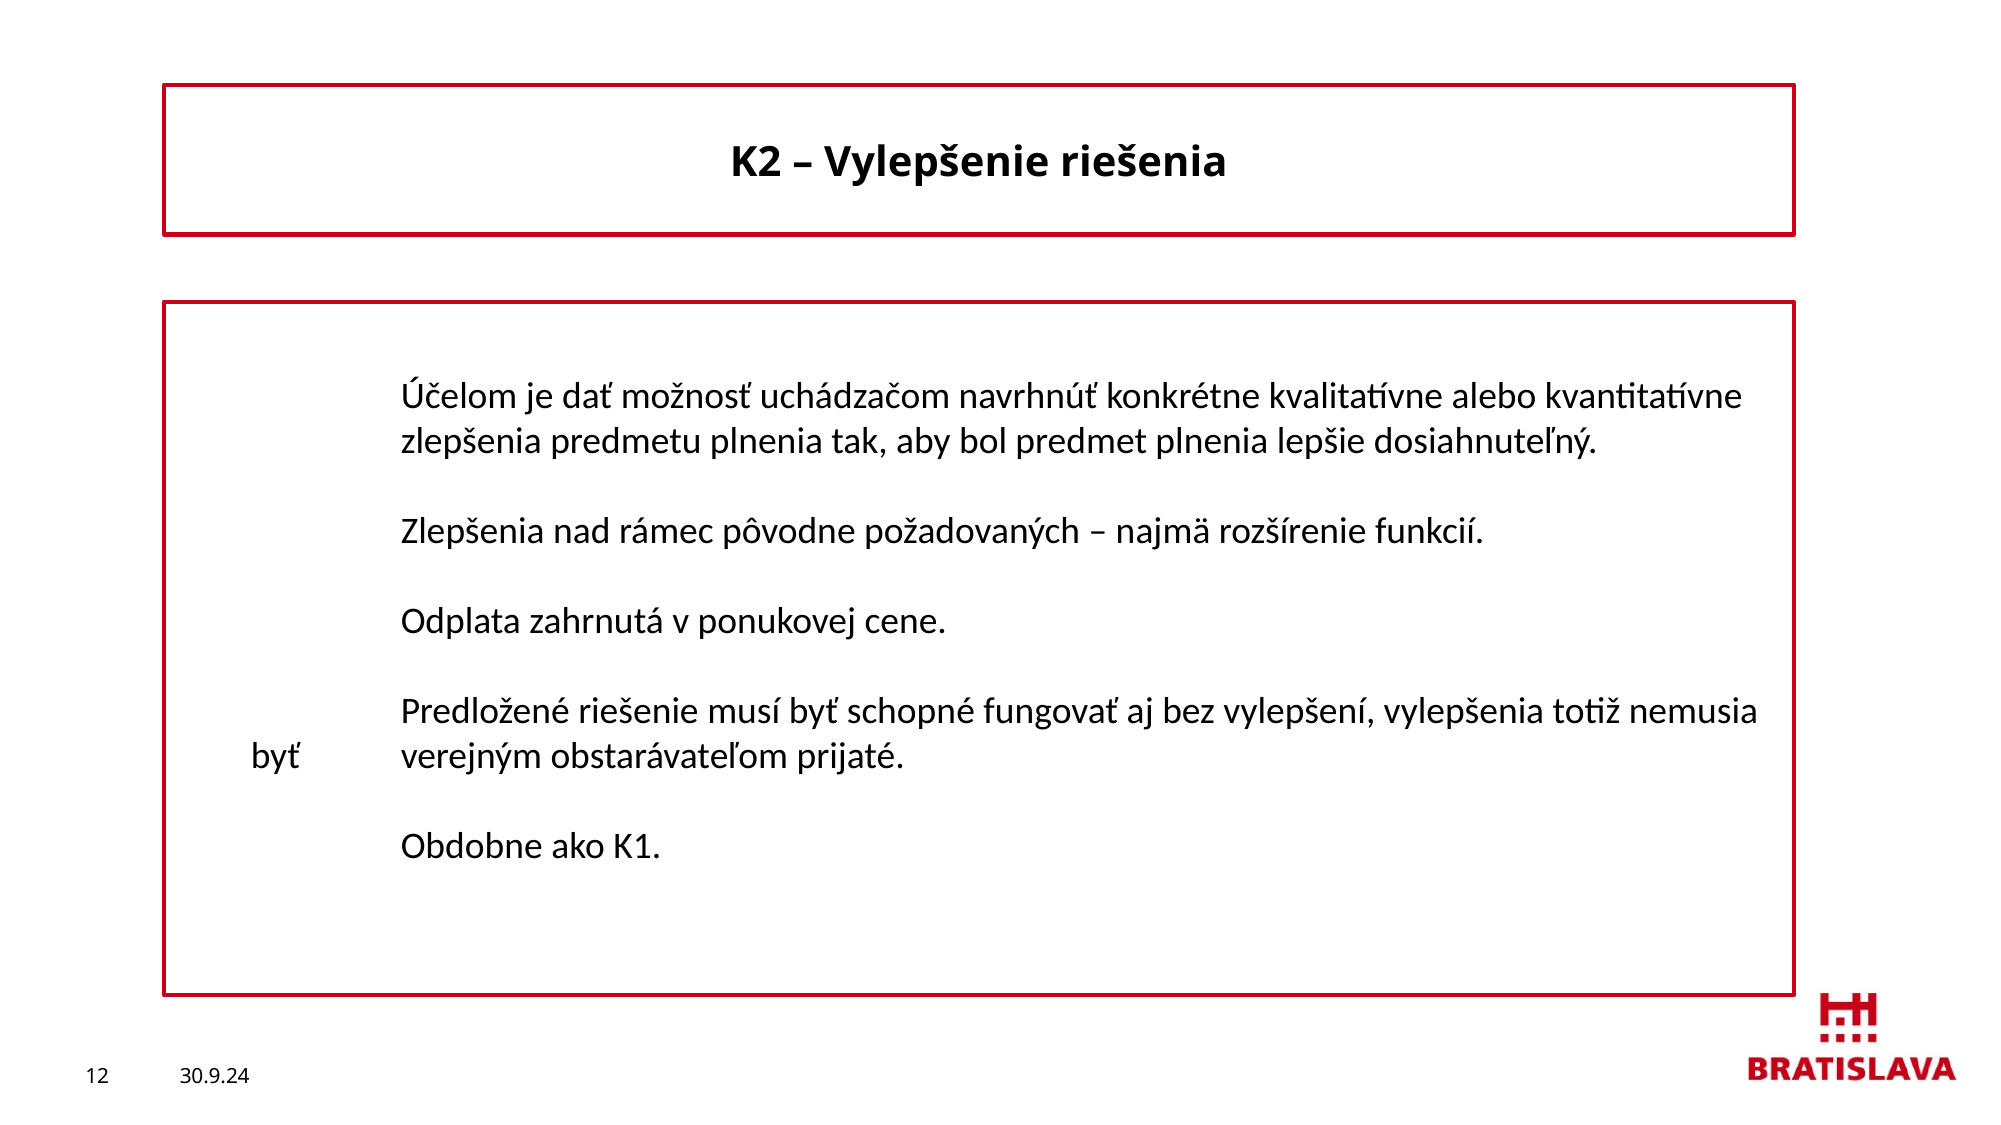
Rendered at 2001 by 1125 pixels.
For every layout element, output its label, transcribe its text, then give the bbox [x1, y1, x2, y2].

slide_number 12 [85, 1062, 165, 1094]
text_box Účelom je dať možnosť uchádzačom navrhnúť konkrétne kvalitatívne alebo kvantitatívne zlepšenia predmetu plnenia tak, aby bol predmet plnenia lepšie dosiahnuteľný. Zlepšenia nad rámec pôvodne požadovaných – najmä rozšírenie funkcií. Odplata zahrnutá v ponukovej cene. Predložené riešenie musí byť schopné fungovať aj bez vylepšení, vylepšenia totiž nemusia byť verejným obstarávateľom prijaté. Obdobne ako K1. [162, 300, 1796, 997]
picture [1717, 960, 1982, 1110]
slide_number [179, 1062, 417, 1094]
text_box K2 – Vylepšenie riešenia [162, 83, 1796, 237]
